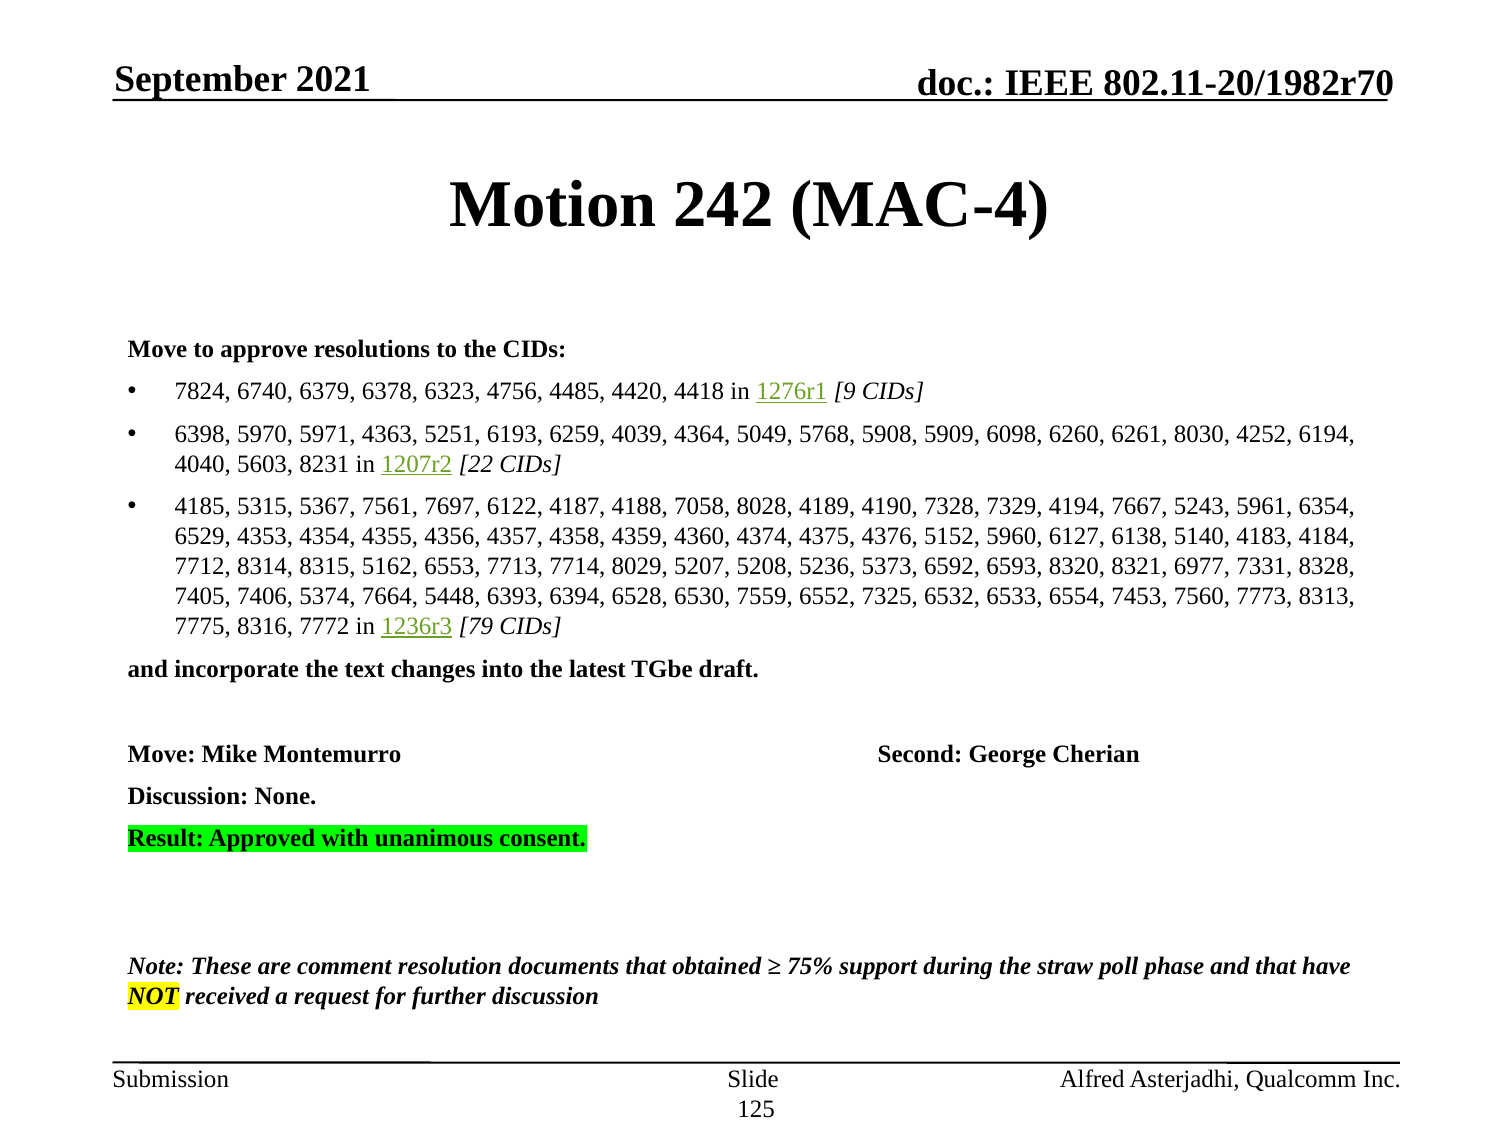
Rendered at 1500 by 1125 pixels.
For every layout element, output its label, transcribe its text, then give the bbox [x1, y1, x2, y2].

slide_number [114, 54, 423, 100]
list Move to approve resolutions to the CIDs: 7824, 6740, 6379, 6378, 6323, 4756, 4485, 4420, 4418 in 1276r1 [9 CIDs] 6398, 5970, 5971, 4363, 5251, 6193, 6259, 4039, 4364, 5049, 5768, 5908, 5909, 6098, 6260, 6261, 8030, 4252, 6194, 4040, 5603, 8231 in 1207r2 [22 CIDs] 4185, 5315, 5367, 7561, 7697, 6122, 4187, 4188, 7058, 8028, 4189, 4190, 7328, 7329, 4194, 7667, 5243, 5961, 6354, 6529, 4353, 4354, 4355, 4356, 4357, 4358, 4359, 4360, 4374, 4375, 4376, 5152, 5960, 6127, 6138, 5140, 4183, 4184, 7712, 8314, 8315, 5162, 6553, 7713, 7714, 8029, 5207, 5208, 5236, 5373, 6592, 6593, 8320, 8321, 6977, 7331, 8328, 7405, 7406, 5374, 7664, 5448, 6393, 6394, 6528, 6530, 7559, 6552, 7325, 6532, 6533, 6554, 7453, 7560, 7773, 8313, 7775, 8316, 7772 in 1236r3 [79 CIDs] and incorporate the text changes into the latest TGbe draft. Move: Mike Montemurro Second: George Cherian Discussion: None. Result: Approved with unanimous consent. Note: These are comment resolution documents that obtained ≥ 75% support during the straw poll phase and that have NOT received a request for further discussion [112, 324, 1388, 1063]
title Motion 242 (MAC-4) [112, 112, 1388, 288]
footer Alfred Asterjadhi, Qualcomm Inc. [878, 1061, 1402, 1093]
slide_number Slide 125 [712, 1061, 800, 1123]
